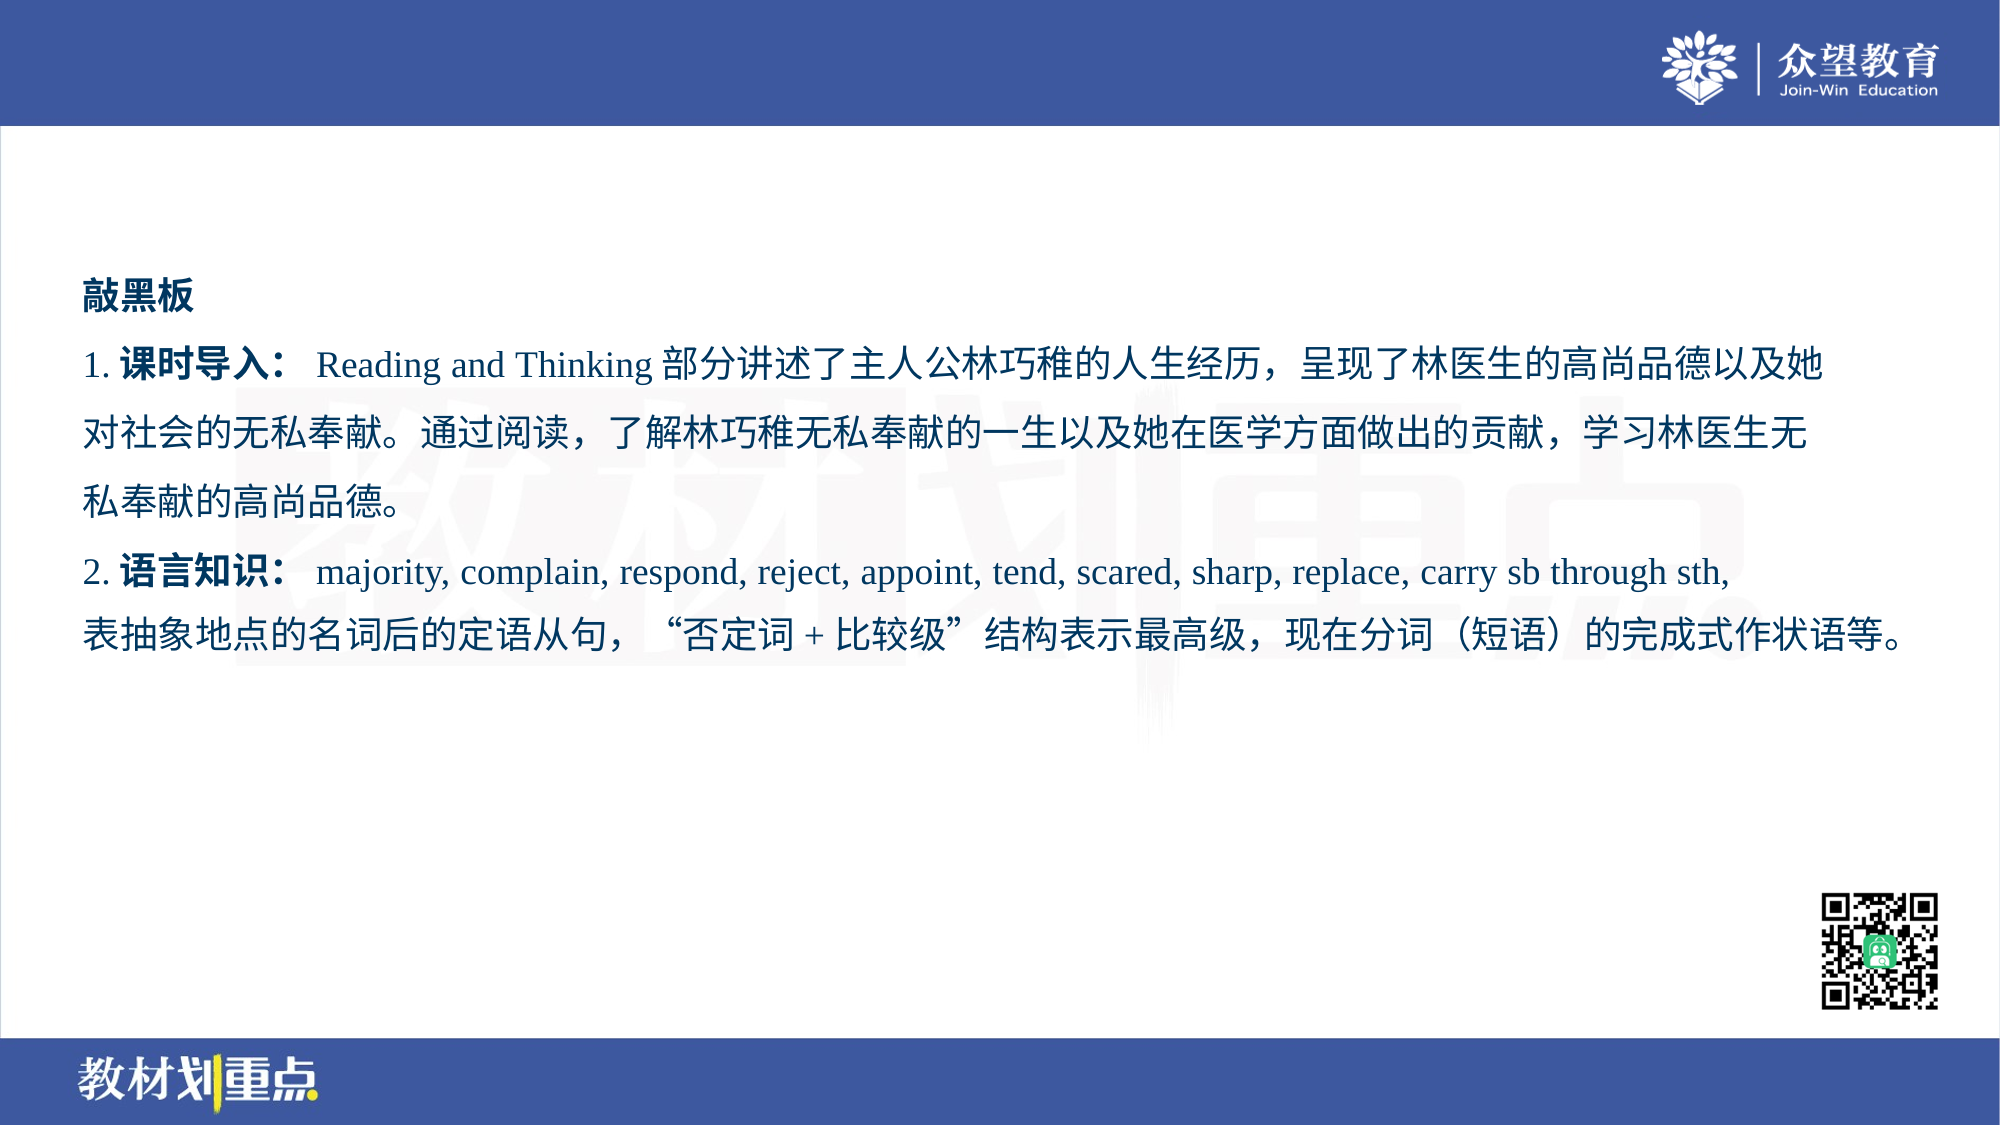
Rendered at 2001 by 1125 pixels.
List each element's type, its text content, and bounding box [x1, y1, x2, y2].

picture [0, 0, 2000, 1125]
text_box 敲黑板 1.课时导入：Reading and Thinking部分讲述了主人公林巧稚的人生经历，呈现了林医生的高尚品德以及她 对社会的无私奉献。通过阅读，了解林巧稚无私奉献的一生以及她在医学方面做出的贡献，学习林医生无 私奉献的高尚品德。 2.语言知识：majority, complain, respond, reject, appoint, tend, scared, sharp, replace, carry sb through sth, 表抽象地点的名词后的定语从句，“否定词+比较级”结构表示最高级，现在分词（短语）的完成式作状语等。 [82, 248, 1817, 650]
